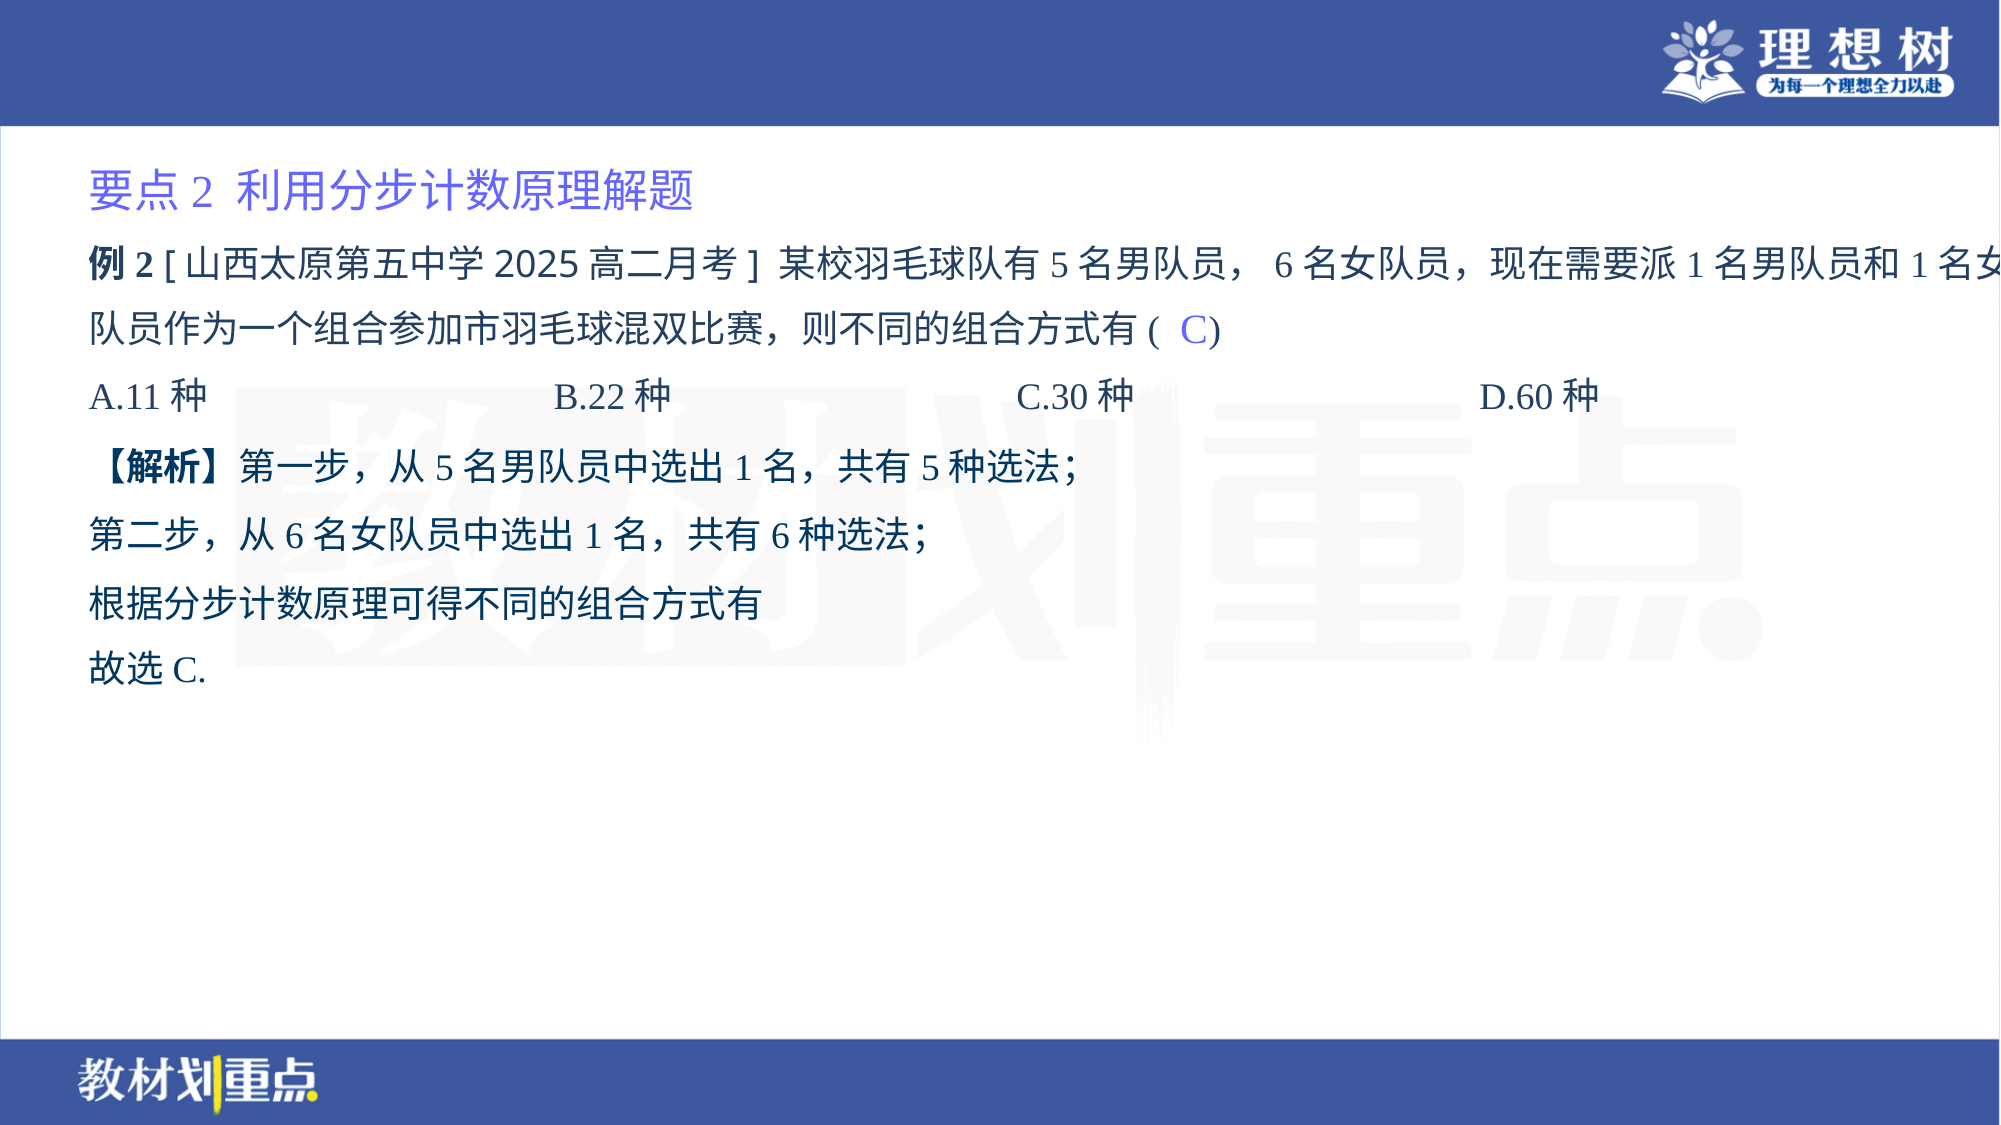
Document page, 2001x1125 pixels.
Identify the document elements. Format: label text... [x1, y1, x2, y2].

text_box 要点2 利用分步计数原理解题 [88, 135, 1911, 216]
text_box 例2 [山西太原第五中学2025高二月考] 某校羽毛球队有5名男队员，6名女队员，现在需要派1名男队员和1名女 队员作为一个组合参加市羽毛球混双比赛，则不同的组合方式有( ) [88, 216, 1911, 343]
picture [0, 0, 2000, 1125]
text_box C [1165, 299, 1224, 350]
text_box A.11种 B.22种 C.30种 D.60种 [88, 350, 1911, 410]
